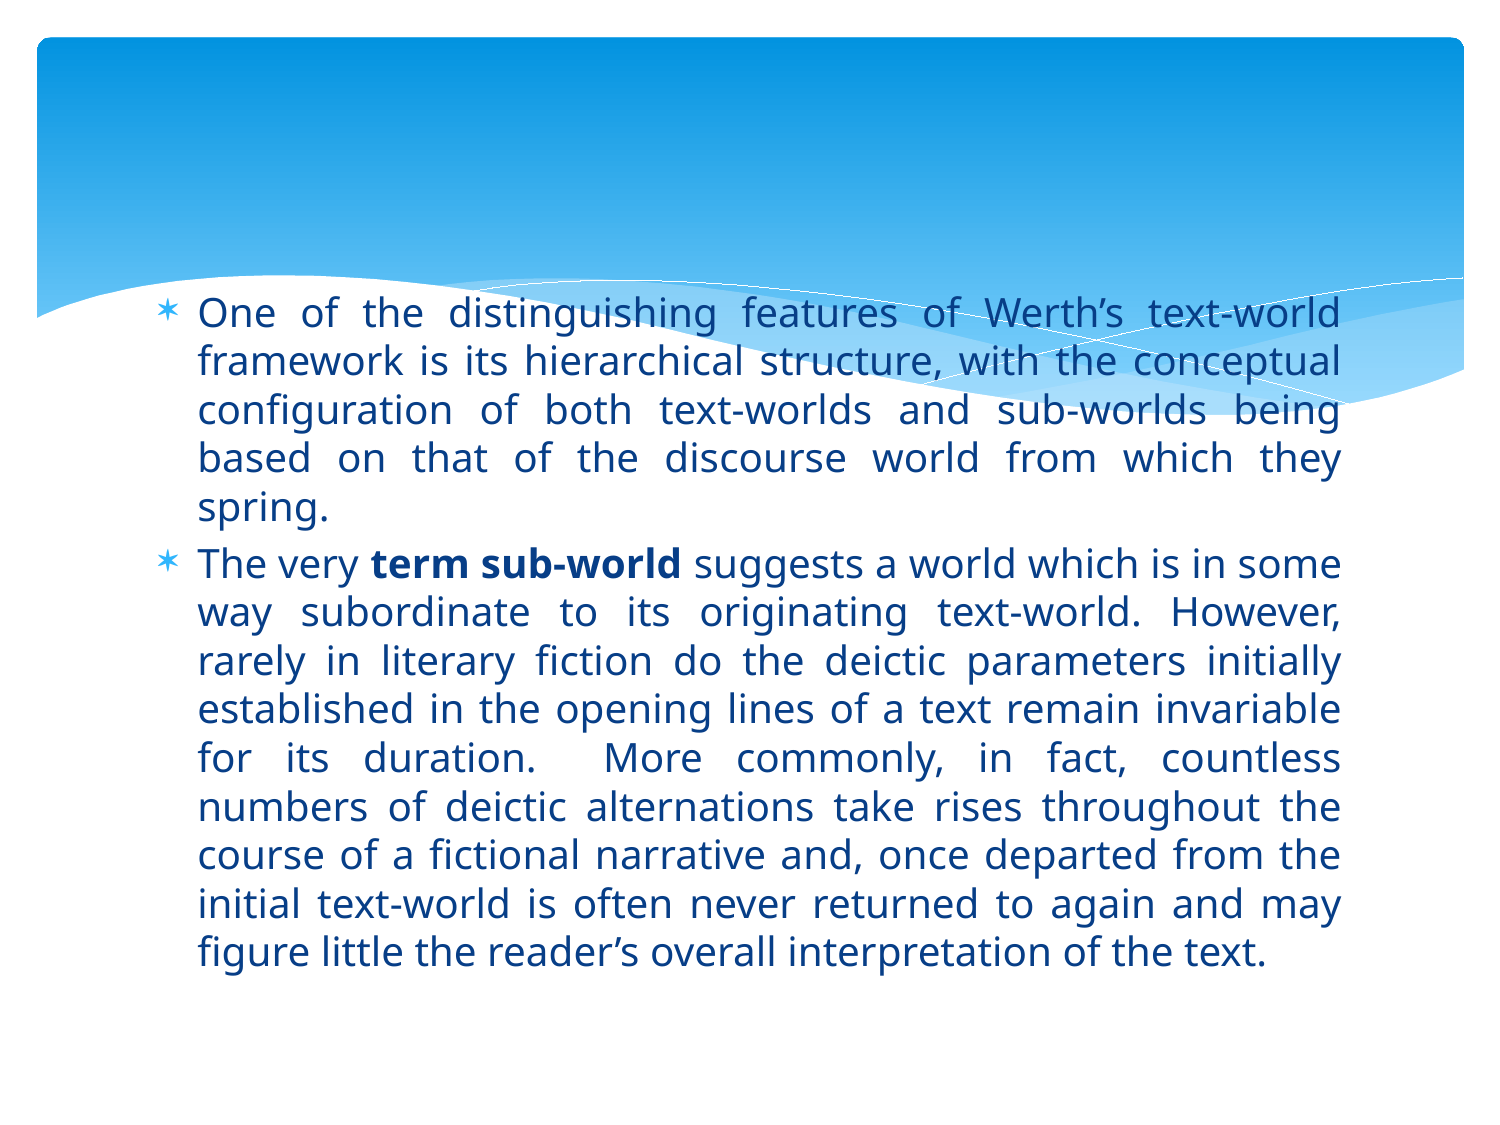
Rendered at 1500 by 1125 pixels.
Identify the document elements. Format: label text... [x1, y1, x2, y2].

list One of the distinguishing features of Werth’s text-world framework is its hierarchical structure, with the conceptual configuration of both text-worlds and sub-worlds being based on that of the discourse world from which they spring. The very term sub-world suggests a world which is in some way subordinate to its originating text-world. However, rarely in literary fiction do the deictic parameters initially established in the opening lines of a text remain invariable for its duration. More commonly, in fact, countless numbers of deictic alternations take rises throughout the course of a fictional narrative and, once departed from the initial text-world is often never returned to again and may figure little the reader’s overall interpretation of the text. [143, 278, 1359, 1005]
